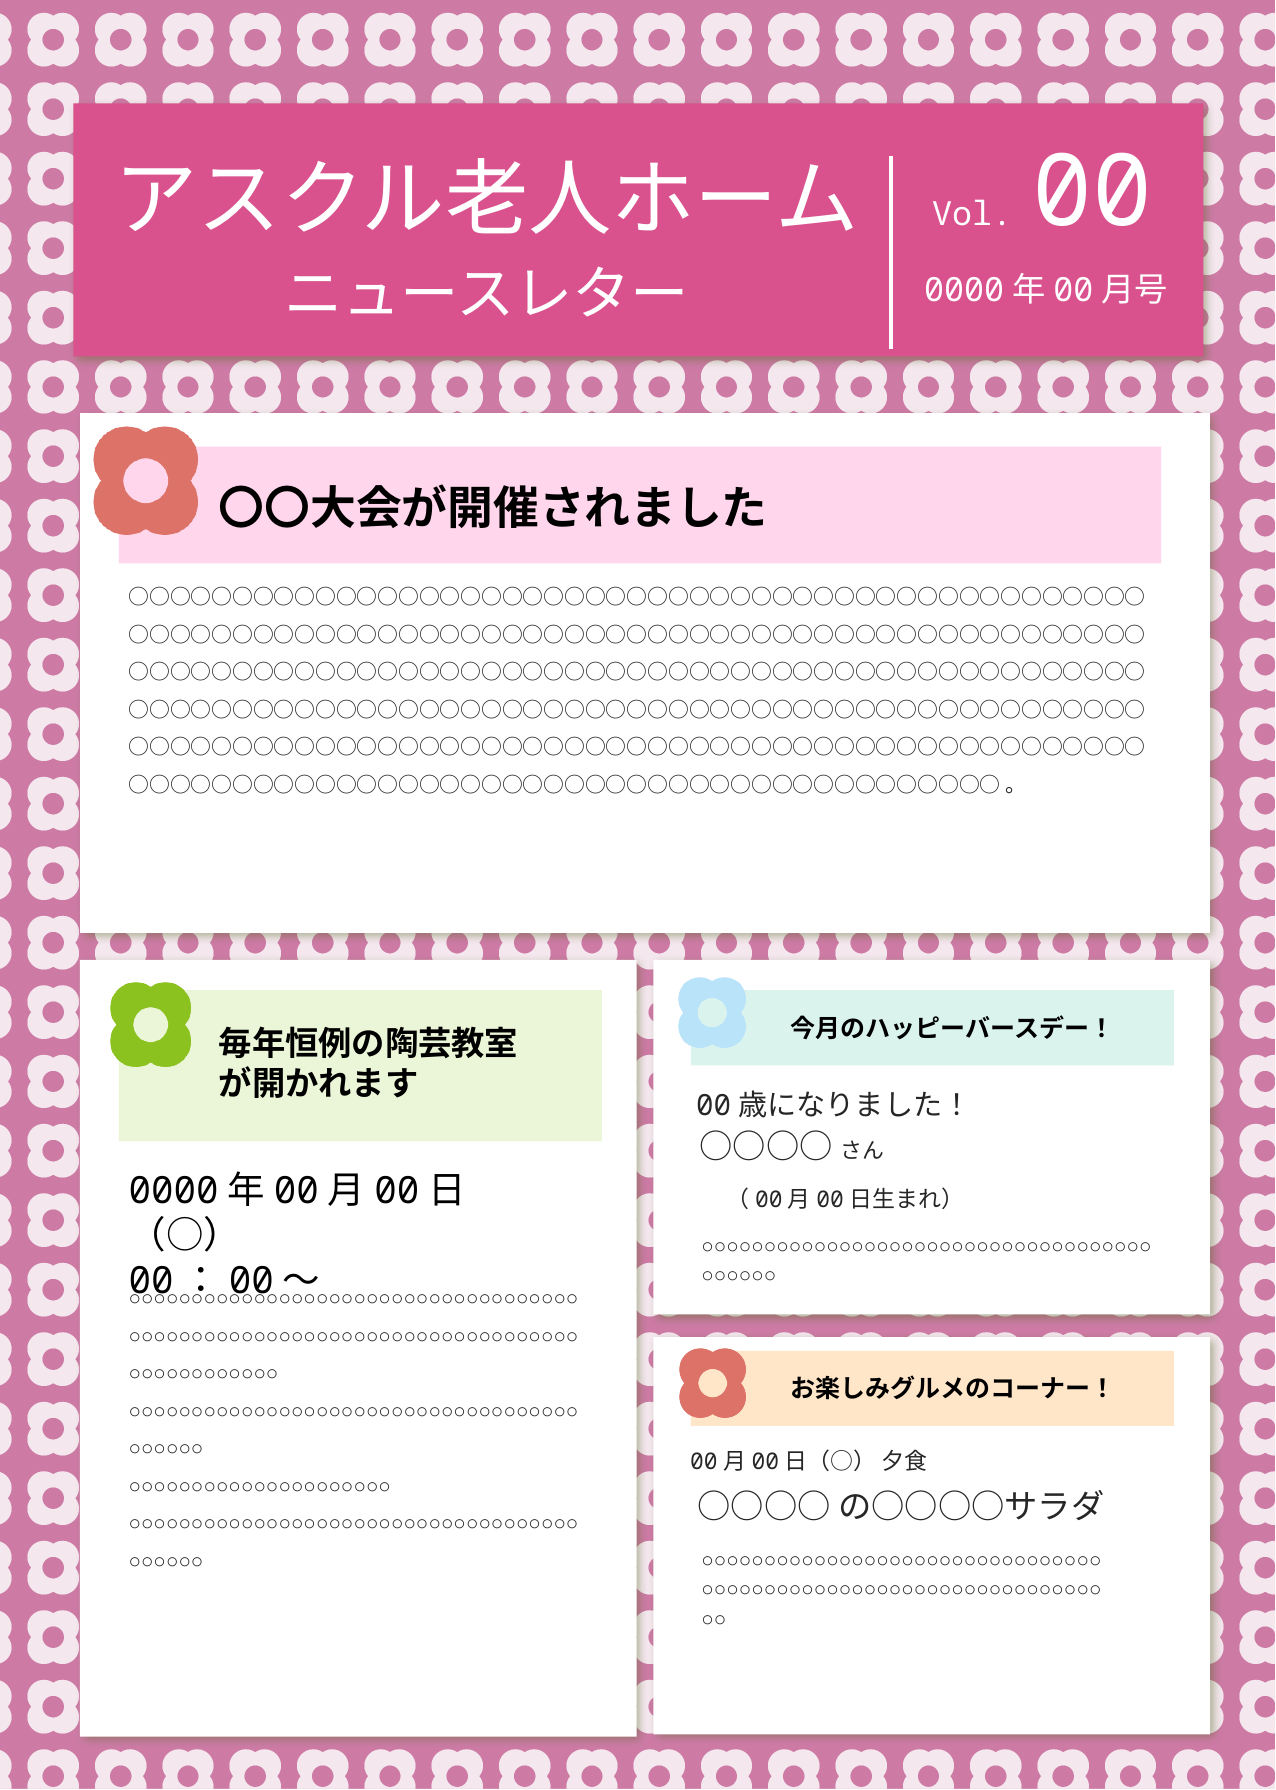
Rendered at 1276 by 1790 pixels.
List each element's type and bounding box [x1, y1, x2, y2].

text_box [670, 1339, 1187, 1427]
picture [0, 0, 1275, 1789]
text_box [684, 1439, 1128, 1669]
text_box [686, 1078, 1174, 1295]
